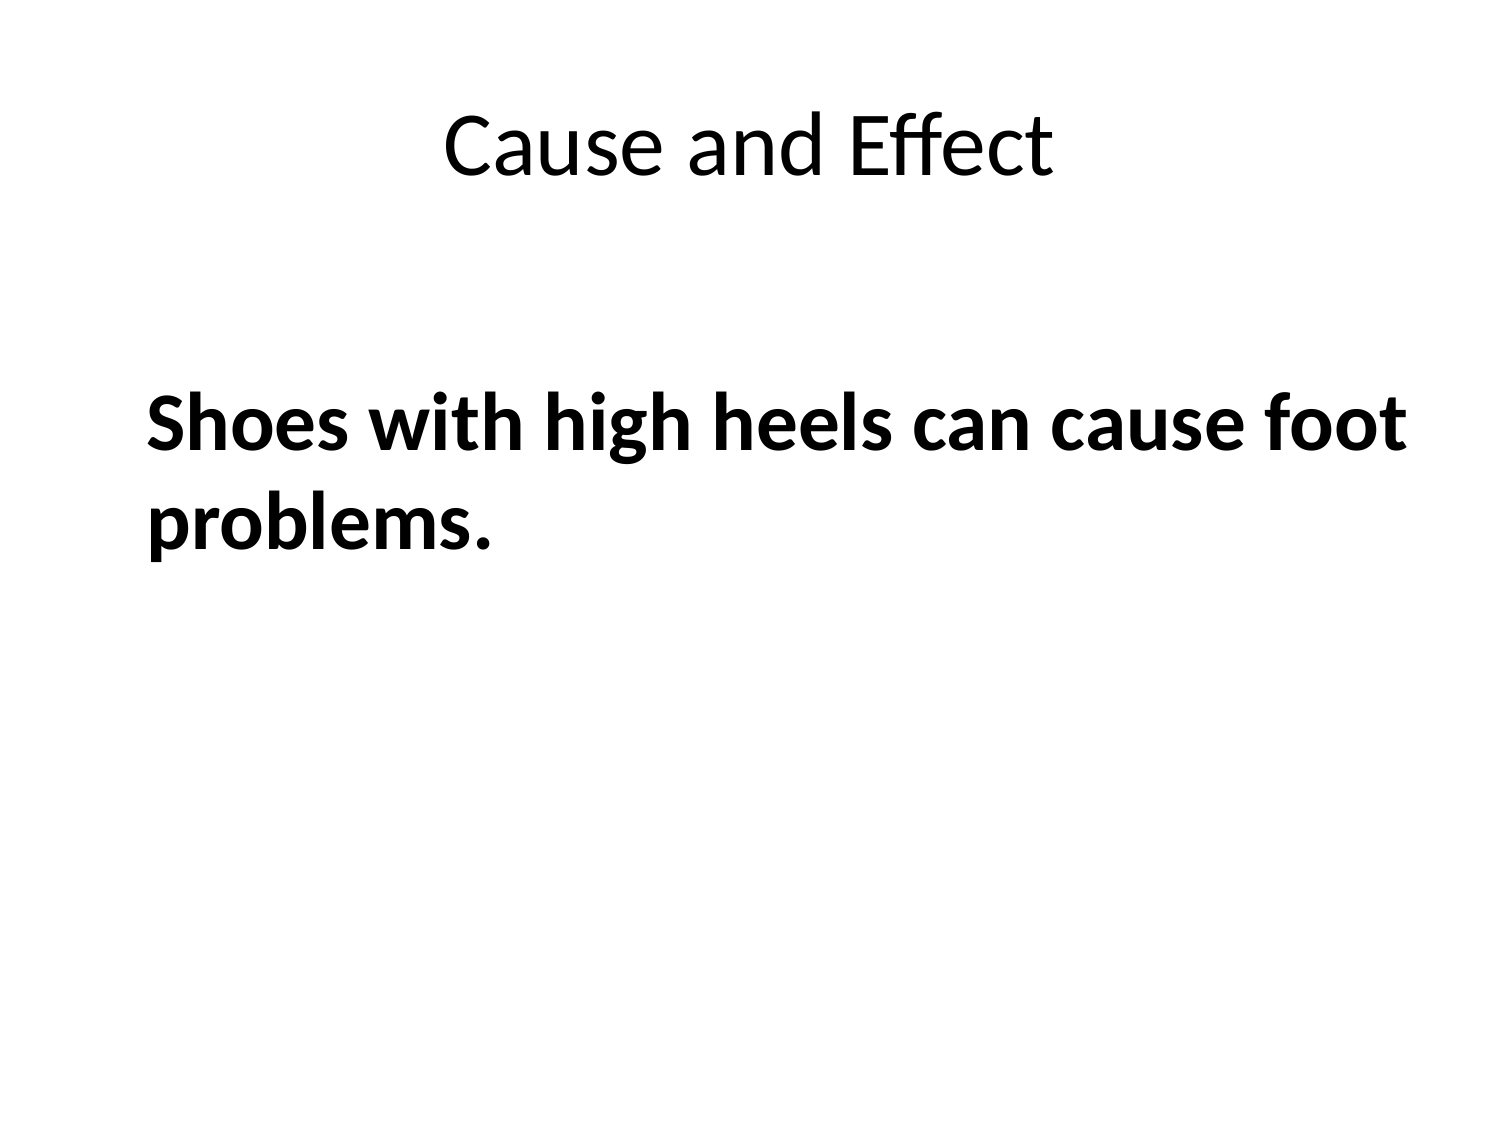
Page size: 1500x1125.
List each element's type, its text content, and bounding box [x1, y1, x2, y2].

title Cause and Effect [75, 45, 1425, 233]
list Shoes with high heels can cause foot problems. [75, 262, 1425, 1005]
